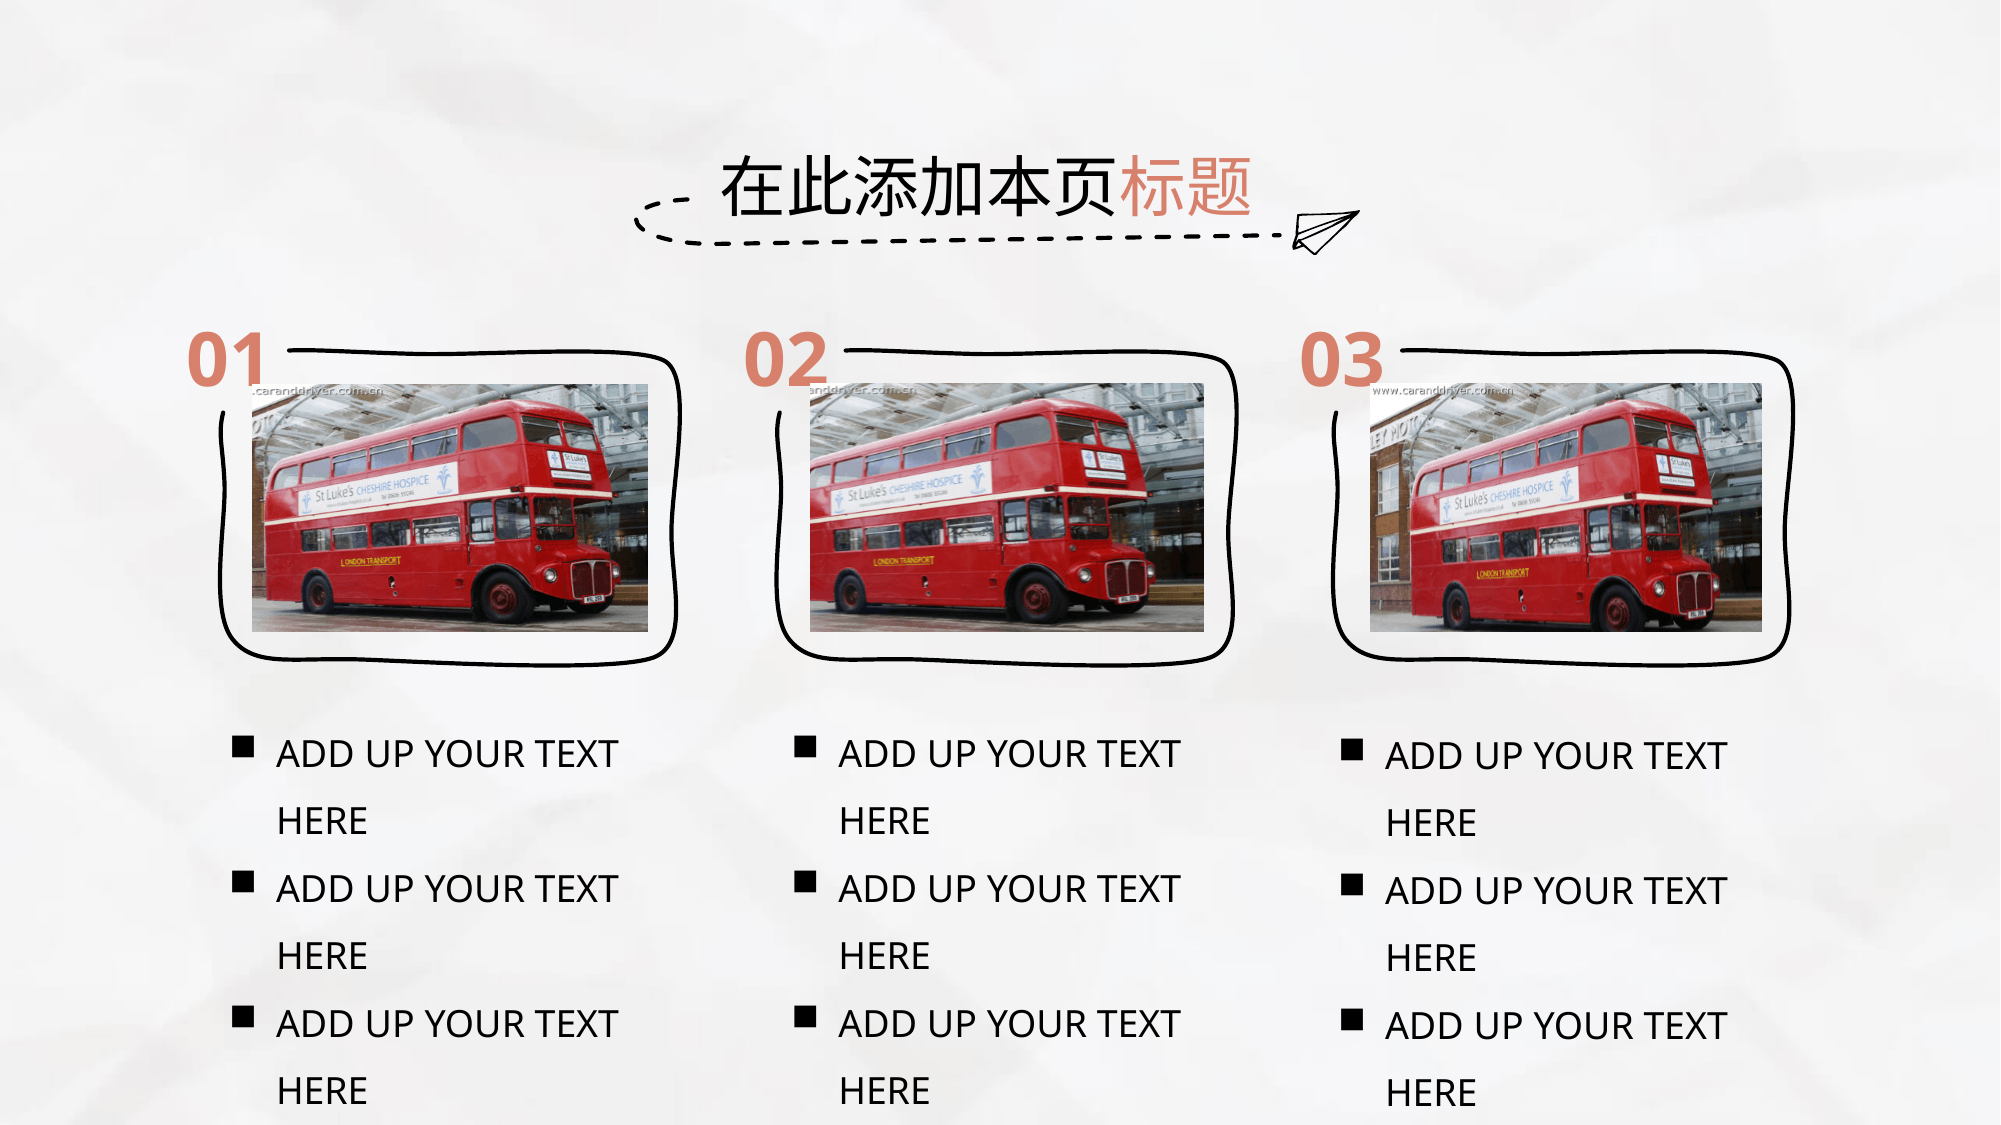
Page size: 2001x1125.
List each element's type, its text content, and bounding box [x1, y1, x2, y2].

text_box 02 [720, 303, 853, 409]
picture [0, 0, 2001, 1125]
text_box [1292, 210, 1361, 255]
text_box ADD UP YOUR TEXT HERE ADD UP YOUR TEXT HERE ADD UP YOUR TEXT HERE [776, 699, 1248, 1125]
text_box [252, 384, 648, 632]
text_box [219, 350, 680, 666]
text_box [1370, 382, 1763, 632]
text_box 01 [163, 303, 297, 409]
text_box 在此添加本页标题 [704, 137, 1298, 233]
text_box ADD UP YOUR TEXT HERE ADD UP YOUR TEXT HERE ADD UP YOUR TEXT HERE [214, 699, 686, 1125]
text_box 03 [1276, 303, 1410, 409]
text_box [810, 382, 1204, 632]
text_box [636, 199, 1280, 244]
text_box [1332, 350, 1794, 666]
text_box ADD UP YOUR TEXT HERE ADD UP YOUR TEXT HERE ADD UP YOUR TEXT HERE [1323, 701, 1795, 1125]
text_box [776, 350, 1237, 666]
